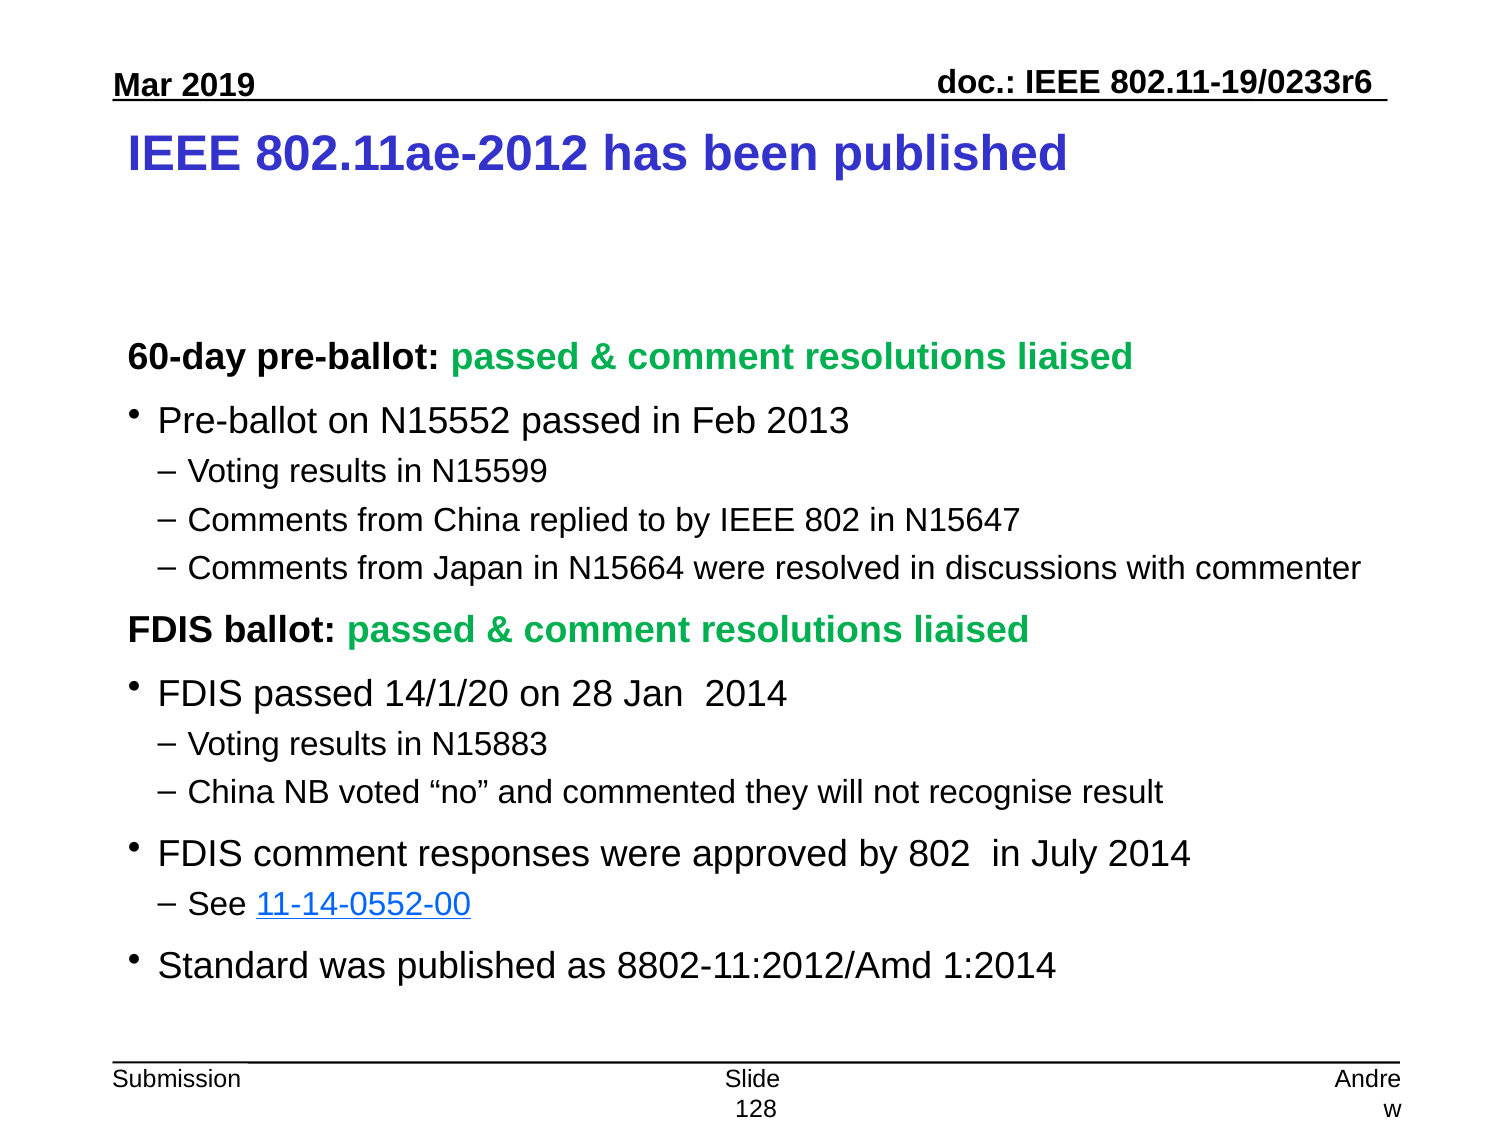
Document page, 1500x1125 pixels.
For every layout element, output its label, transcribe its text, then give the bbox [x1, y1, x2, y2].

footer Andrew Myles, Cisco [1320, 1061, 1402, 1093]
title IEEE 802.11ae-2012 has been published [112, 112, 1475, 288]
list 60-day pre-ballot: passed & comment resolutions liaised Pre-ballot on N15552 passed in Feb 2013 Voting results in N15599 Comments from China replied to by IEEE 802 in N15647 Comments from Japan in N15664 were resolved in discussions with commenter FDIS ballot: passed & comment resolutions liaised FDIS passed 14/1/20 on 28 Jan 2014 Voting results in N15883 China NB voted “no” and commented they will not recognise result FDIS comment responses were approved by 802 in July 2014 See 11-14-0552-00 Standard was published as 8802-11:2012/Amd 1:2014 [112, 324, 1388, 1000]
slide_number Slide 128 [709, 1061, 803, 1093]
